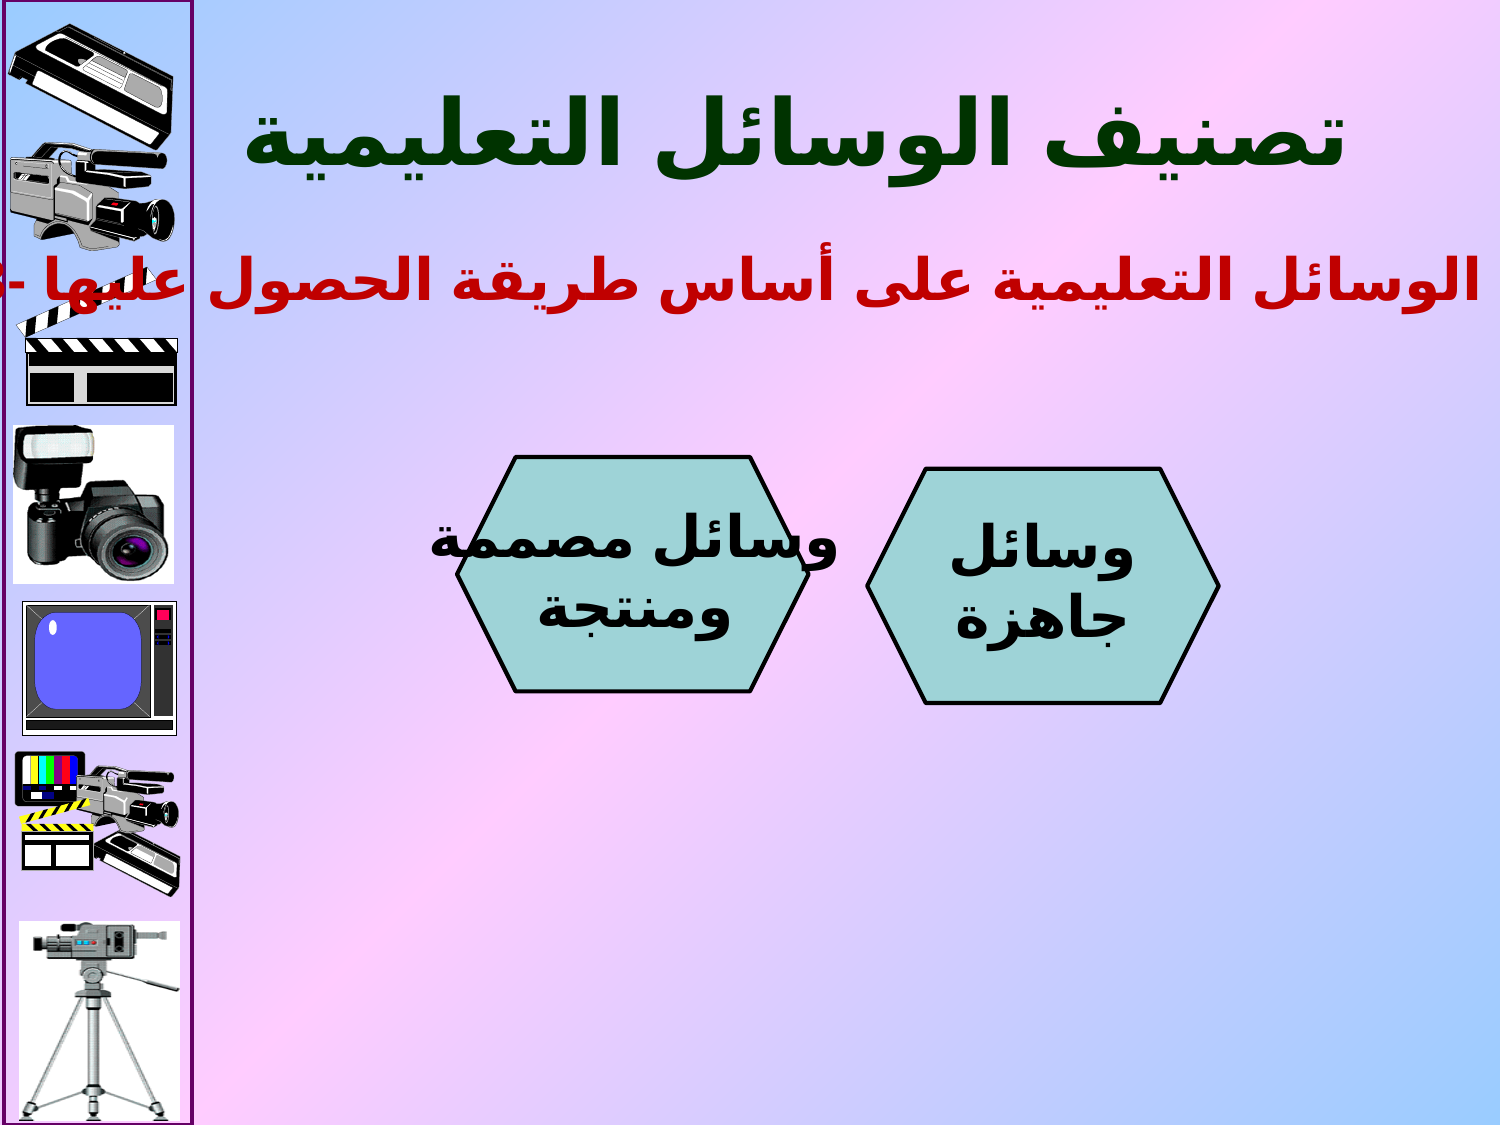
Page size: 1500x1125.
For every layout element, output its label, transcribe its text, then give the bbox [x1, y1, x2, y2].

text_box وسائل مصممة ومنتجة [414, 492, 856, 647]
text_box [498, 457, 768, 492]
text_box وسائل جاهزة [867, 468, 1219, 704]
text_box تصنيف الوسائل التعليمية [226, 66, 1366, 191]
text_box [5, 21, 184, 1121]
text_box [186, 320, 192, 1125]
text_box [4, 0, 192, 234]
text_box [493, 647, 773, 692]
text_box 3- تصنيف الوسائل التعليمية على أساس طريقة الحصول عليها [188, 234, 1500, 320]
